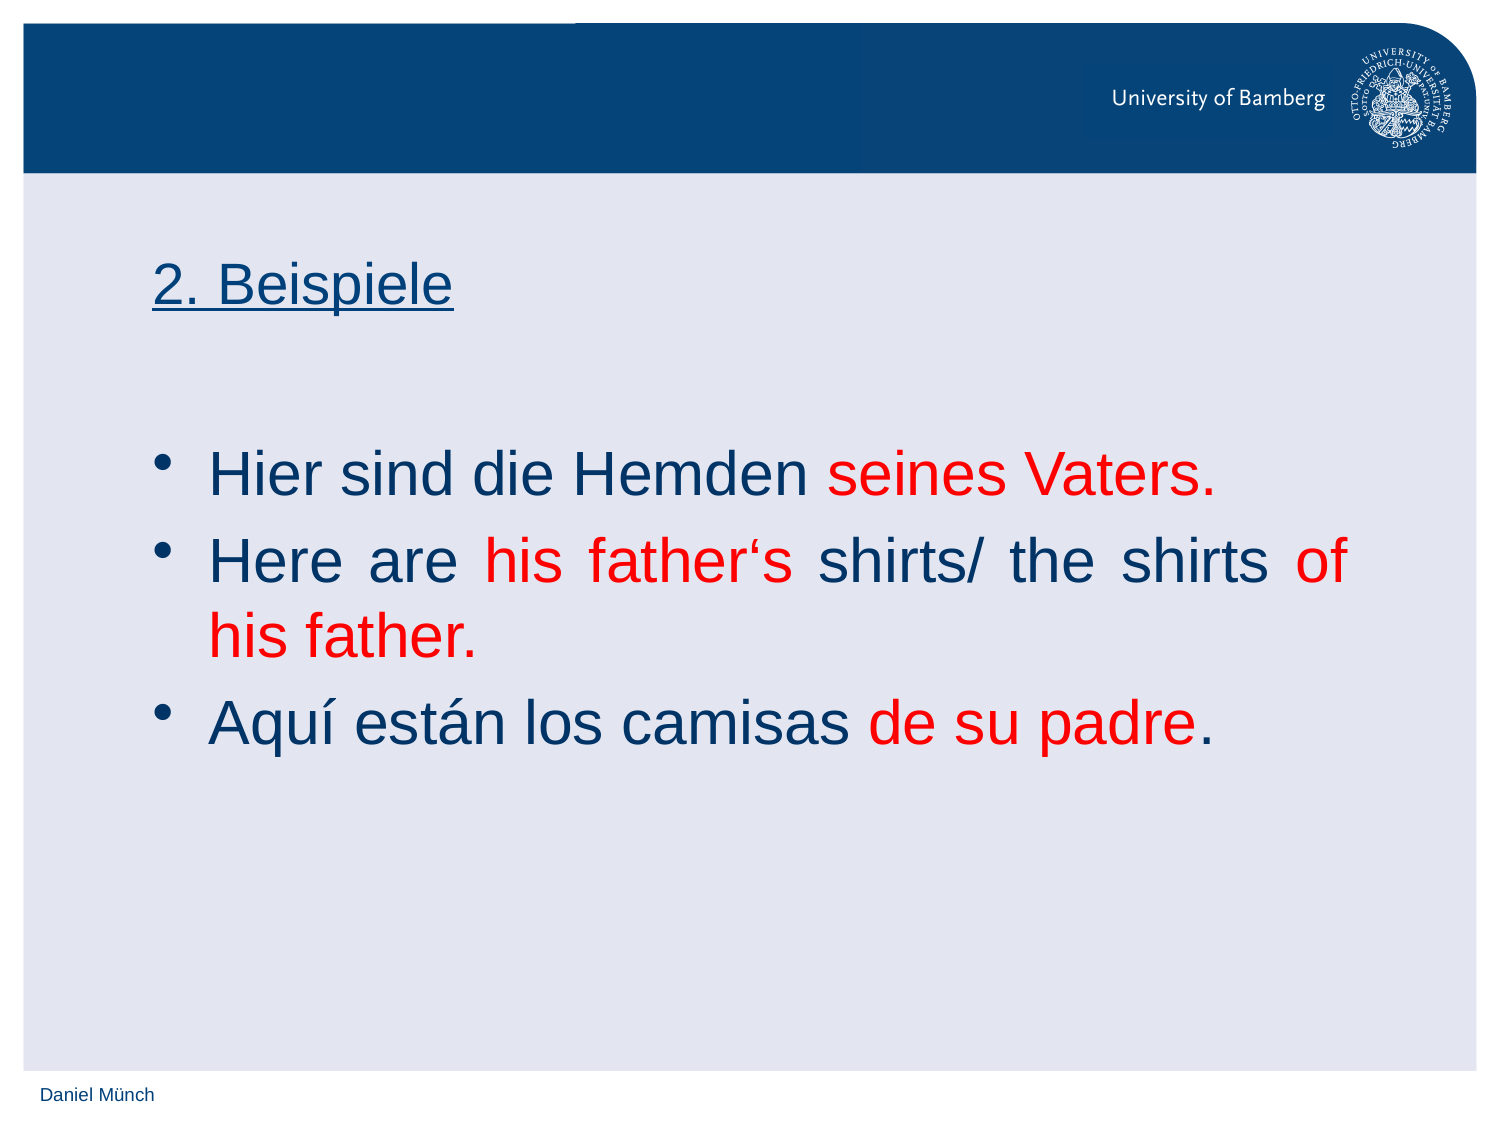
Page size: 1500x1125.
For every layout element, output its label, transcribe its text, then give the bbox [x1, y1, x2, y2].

picture [0, 0, 1500, 1125]
list Hier sind die Hemden seines Vaters. Here are his father‘s shirts/ the shirts of his father. Aquí están los camisas de su padre. [137, 425, 1363, 1008]
title 2. Beispiele [137, 187, 1363, 375]
